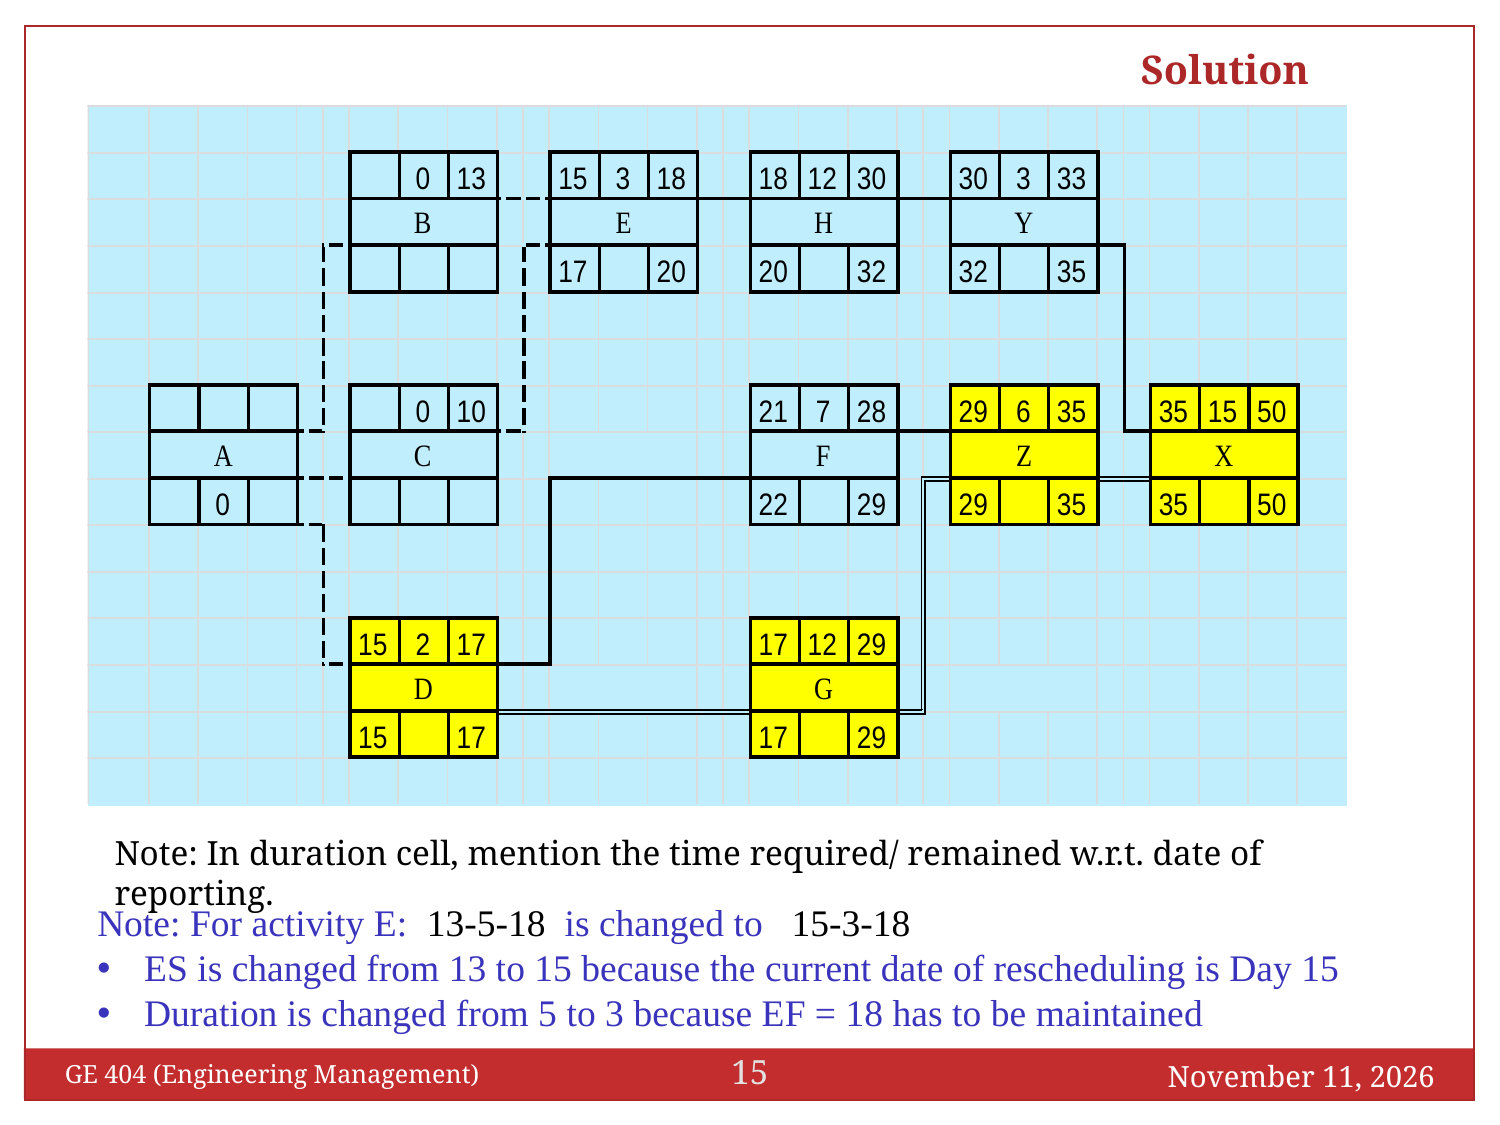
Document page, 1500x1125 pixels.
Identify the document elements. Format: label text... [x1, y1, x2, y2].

footer GE 404 (Engineering Management) [50, 1051, 638, 1112]
title Solution [1050, 37, 1400, 100]
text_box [87, 105, 1348, 807]
text_box Note: For activity E: 13-5-18 is changed to 15-3-18 ES is changed from 13 to 15 because the current date of rescheduling is Day 15 Duration is changed from 5 to 3 because EF = 18 has to be maintained [82, 892, 1445, 1042]
slide_number 15 [699, 1042, 800, 1110]
text_box Note: In duration cell, mention the time required/ remained w.r.t. date of reporting. [99, 824, 1375, 920]
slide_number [950, 1050, 1450, 1111]
